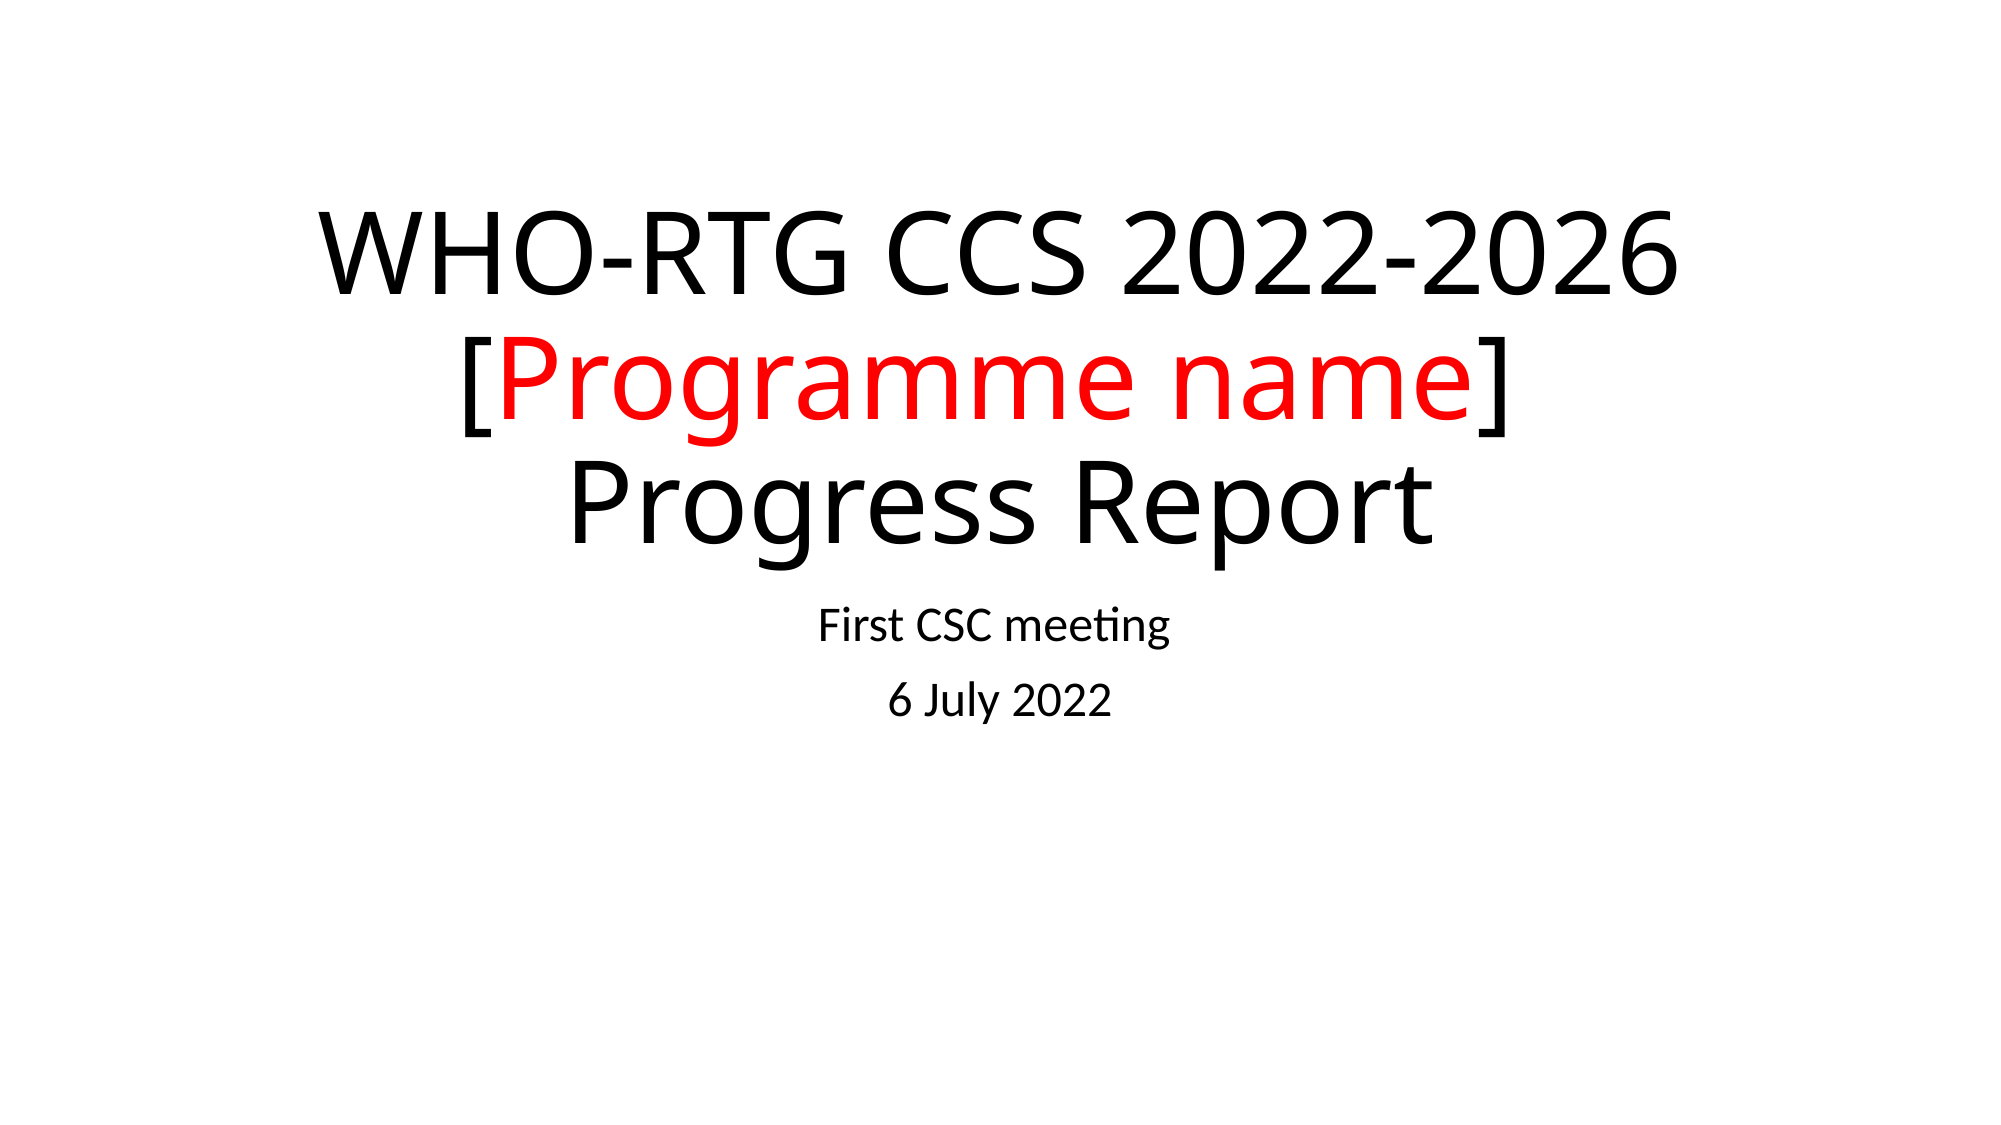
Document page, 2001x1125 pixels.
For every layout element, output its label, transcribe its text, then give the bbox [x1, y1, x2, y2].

subtitle First CSC meeting 6 July 2022 [249, 590, 1750, 863]
title WHO-RTG CCS 2022-2026 [Programme name] Progress Report [249, 184, 1750, 576]
